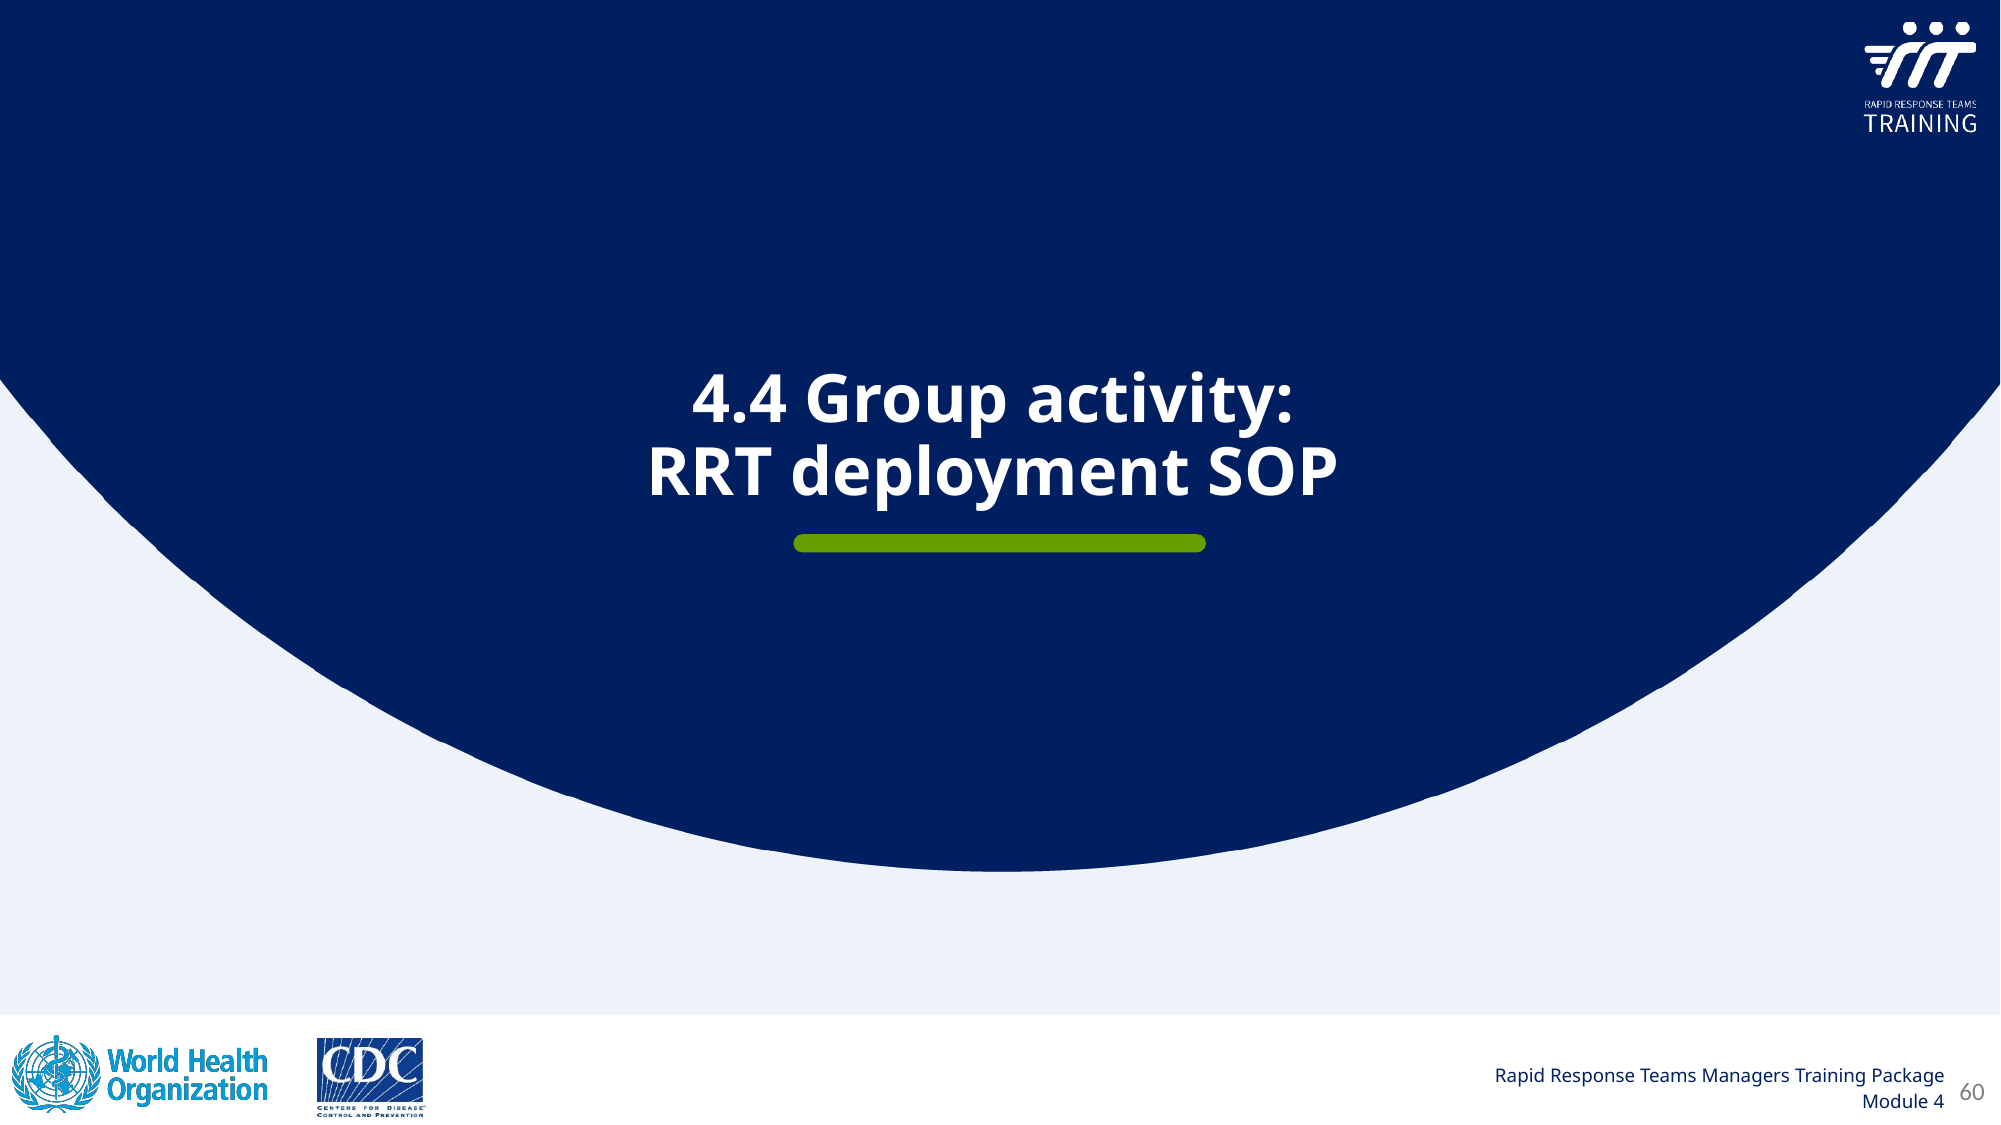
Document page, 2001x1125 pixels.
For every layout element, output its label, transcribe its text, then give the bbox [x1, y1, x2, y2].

picture [24, 1054, 36, 1087]
picture [36, 1088, 78, 1105]
picture [0, 0, 2001, 904]
picture [317, 1038, 426, 1117]
picture [34, 1054, 43, 1078]
picture [22, 1062, 26, 1077]
picture [12, 1083, 48, 1113]
picture [30, 1083, 37, 1091]
picture [40, 1062, 47, 1070]
picture [50, 1108, 62, 1113]
picture [59, 1035, 267, 1113]
slide_number 60 [1919, 1067, 2000, 1125]
list 4.4 Group activity: RRT deployment SOP [70, 283, 1934, 592]
picture [71, 1053, 90, 1091]
picture [12, 1035, 54, 1068]
picture [46, 1056, 54, 1062]
